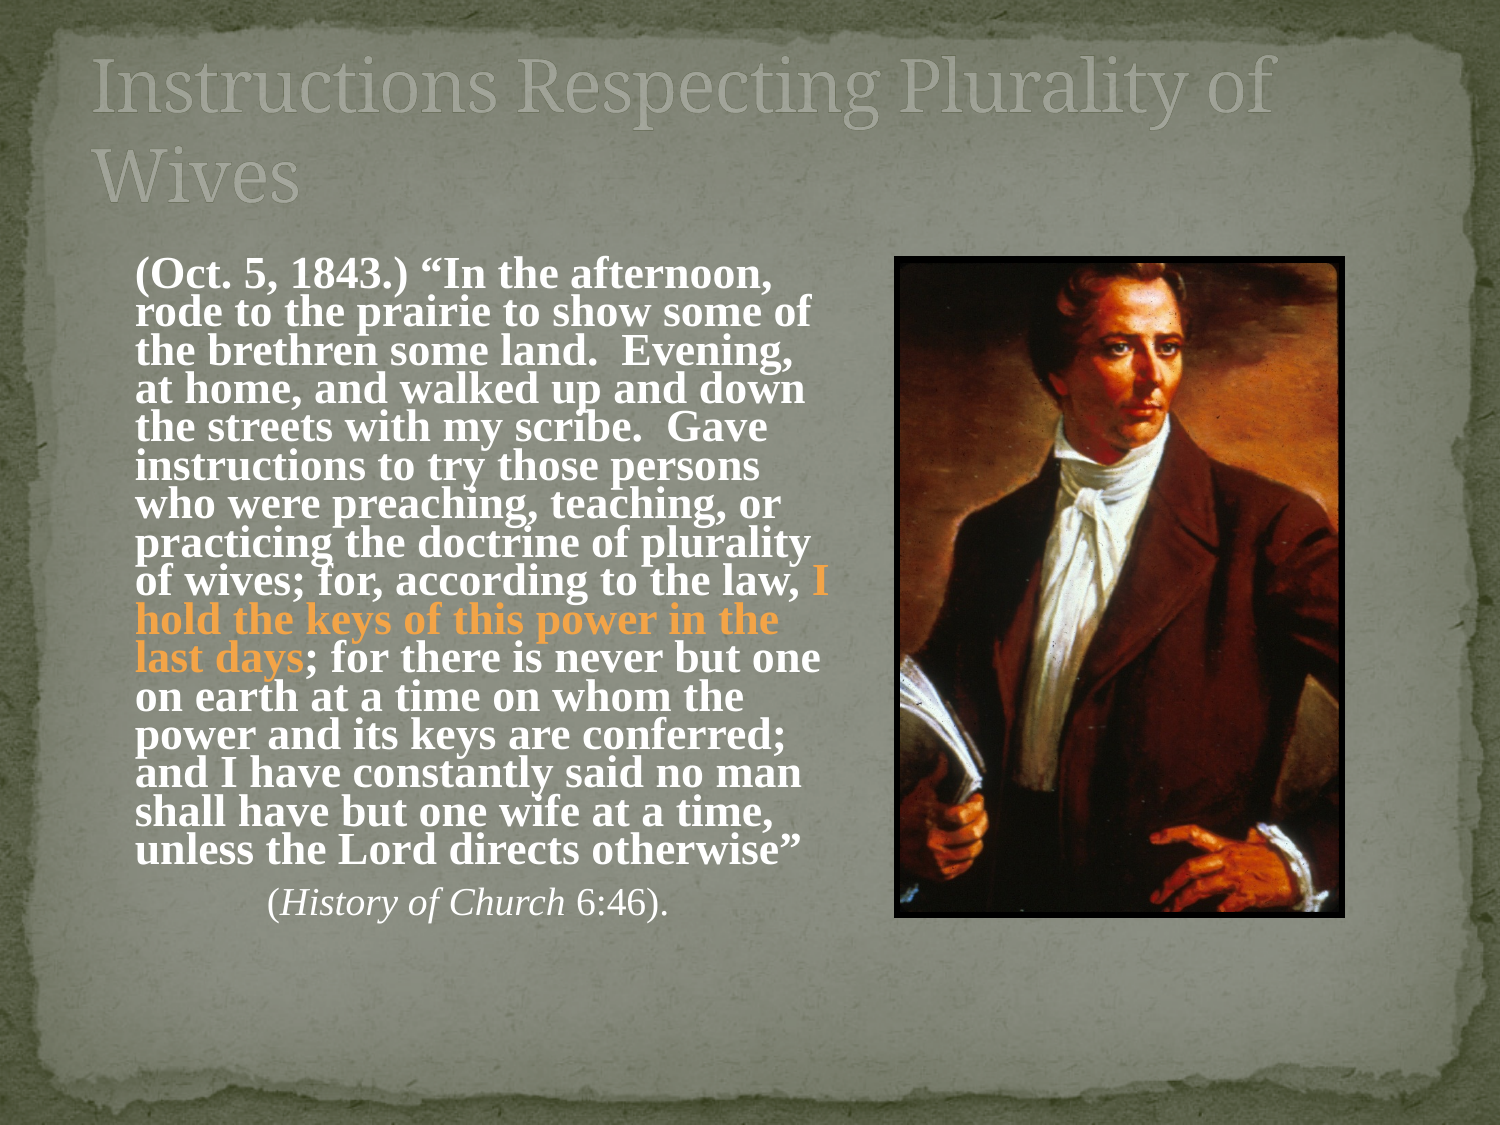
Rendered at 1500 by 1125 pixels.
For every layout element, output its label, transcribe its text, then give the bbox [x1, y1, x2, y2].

list (Oct. 5, 1843.) “In the afternoon, rode to the prairie to show some of the brethren some land. Evening, at home, and walked up and down the streets with my scribe. Gave instructions to try those persons who were preaching, teaching, or practicing the doctrine of plurality of wives; for, according to the law, I hold the keys of this power in the last days; for there is never but one on earth at a time on whom the power and its keys are conferred; and I have constantly said no man shall have but one wife at a time, unless the Lord directs otherwise” (History of Church 6:46). [74, 249, 851, 1001]
title Instructions Respecting Plurality of Wives [74, 24, 1425, 225]
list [901, 264, 1338, 911]
